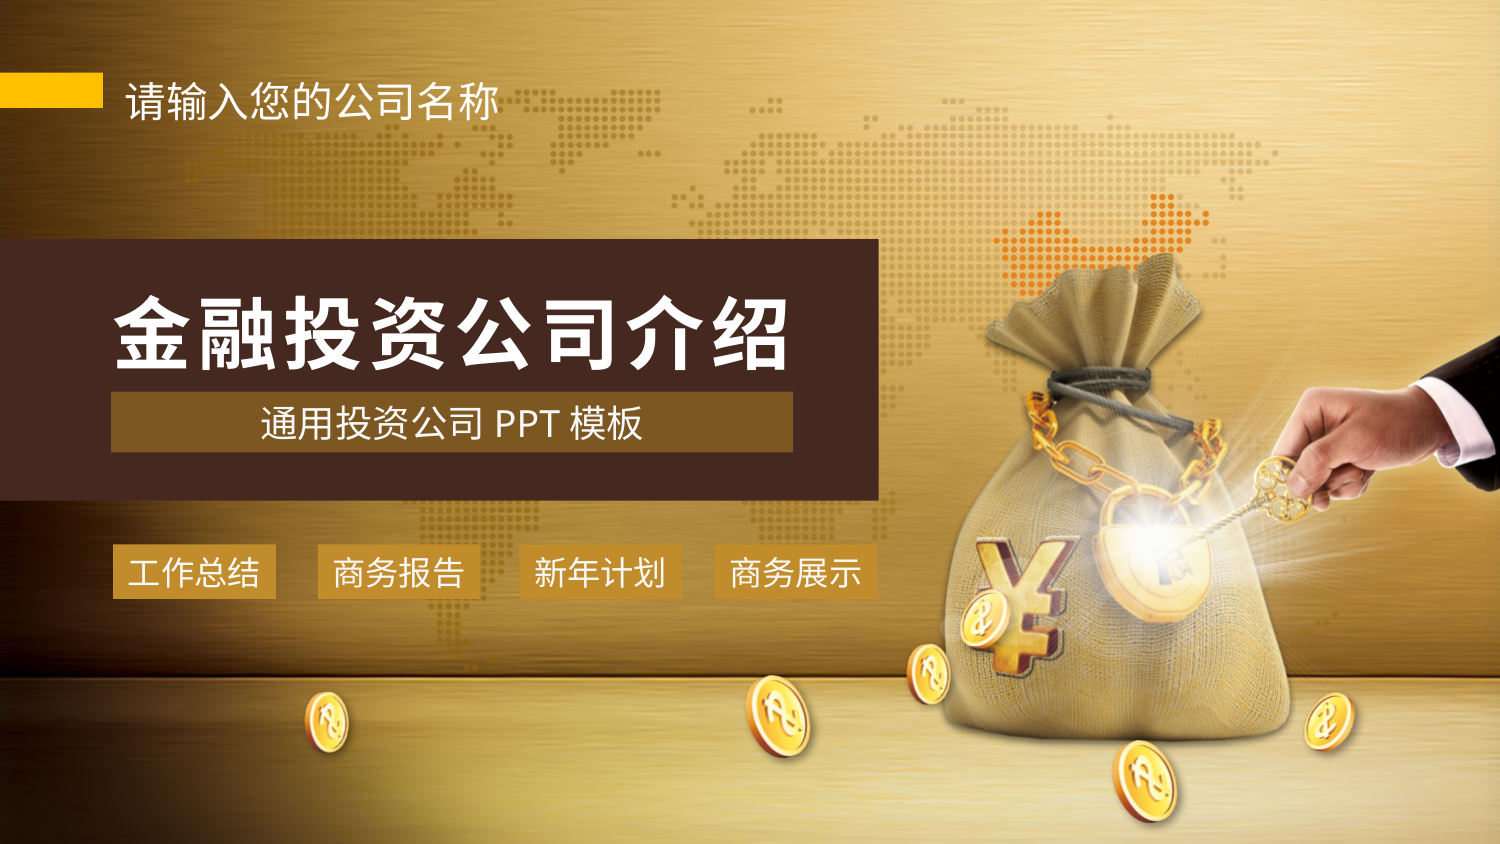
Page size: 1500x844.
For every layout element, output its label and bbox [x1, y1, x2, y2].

picture [0, 0, 1500, 844]
text_box [925, 248, 1500, 756]
